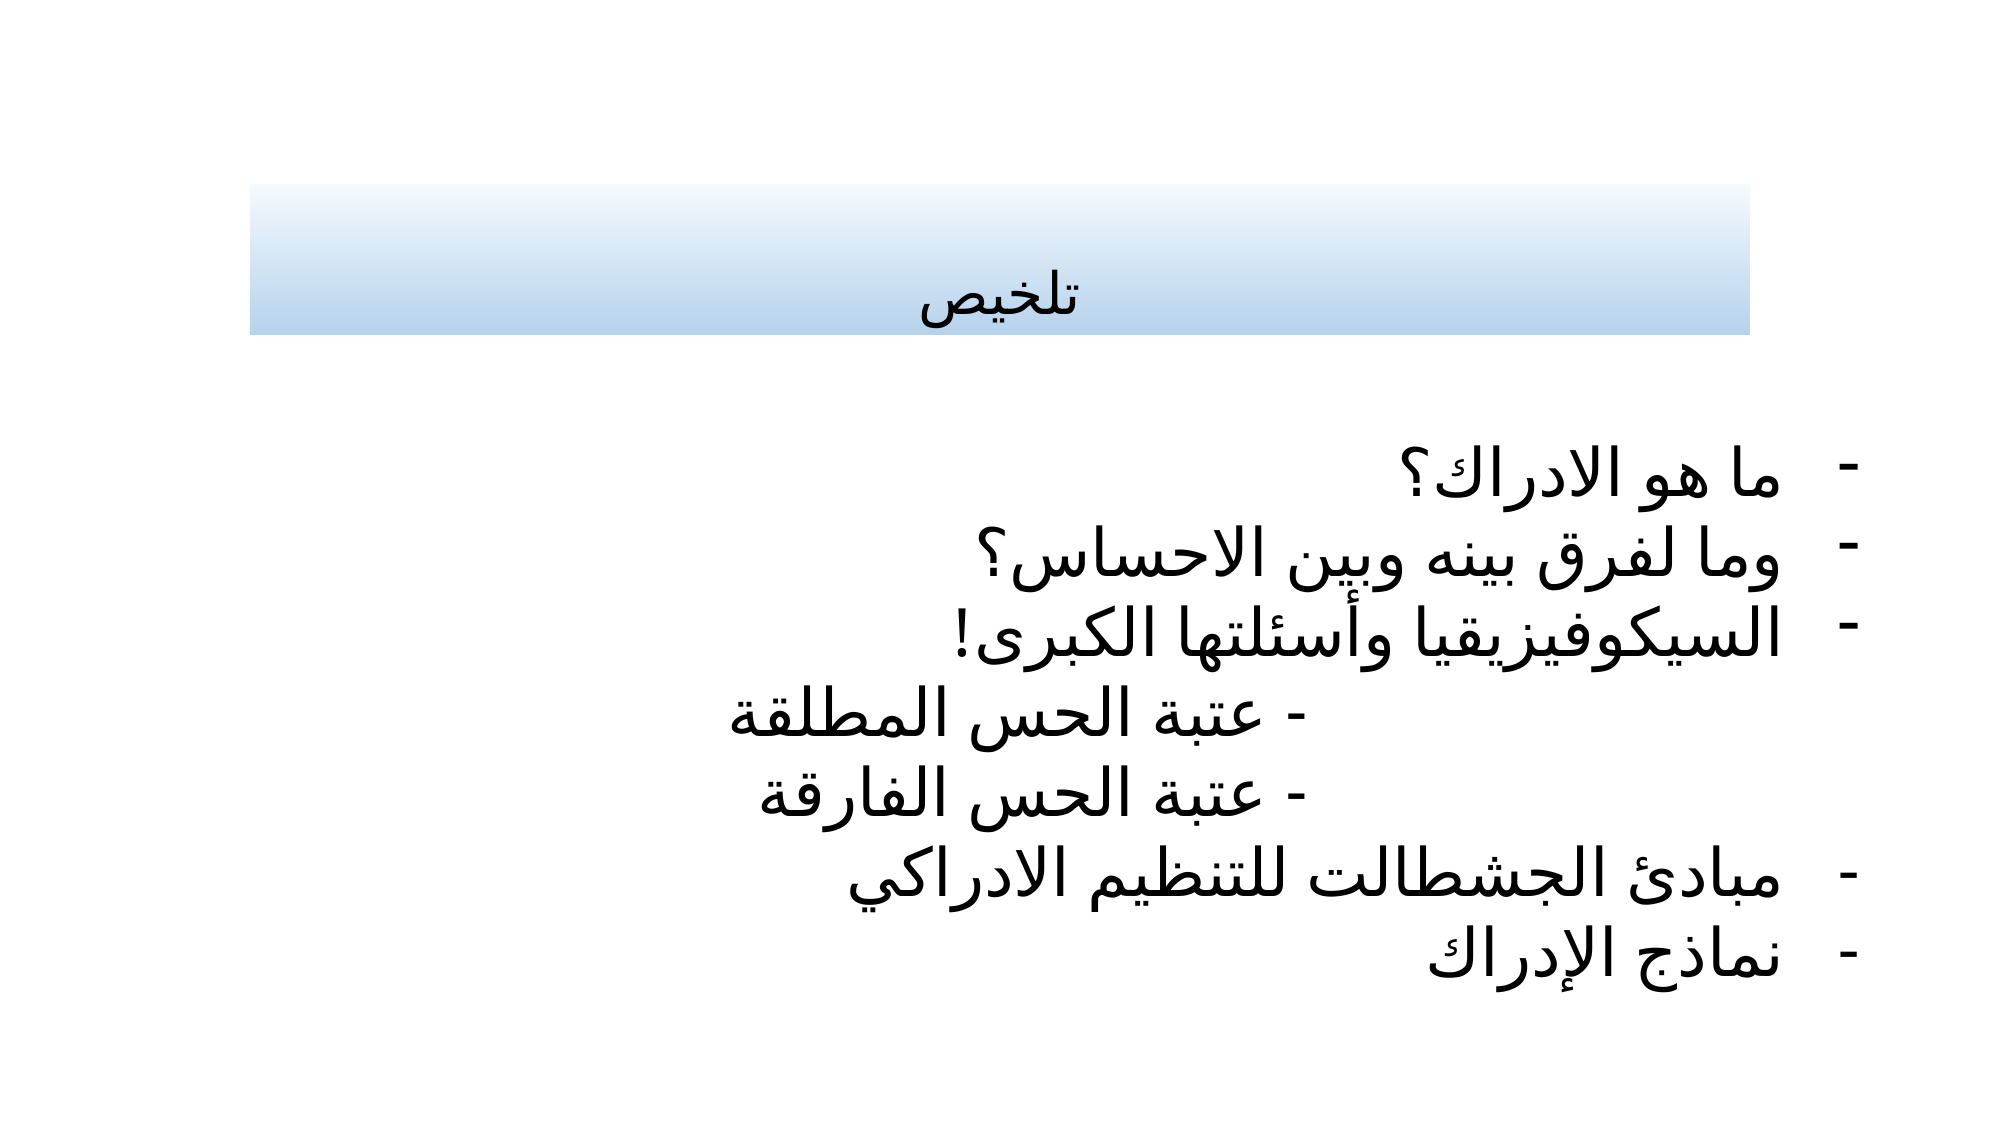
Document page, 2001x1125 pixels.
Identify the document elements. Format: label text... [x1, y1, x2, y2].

subtitle ما هو الادراك؟ وما لفرق بينه وبين الاحساس؟ السيكوفيزيقيا وأسئلتها الكبرى! - عتبة الحس المطلقة - عتبة الحس الفارقة مبادئ الجشطالت للتنظيم الادراكي نماذج الإدراك [117, 422, 1875, 1076]
title تلخيص [249, 184, 1750, 335]
